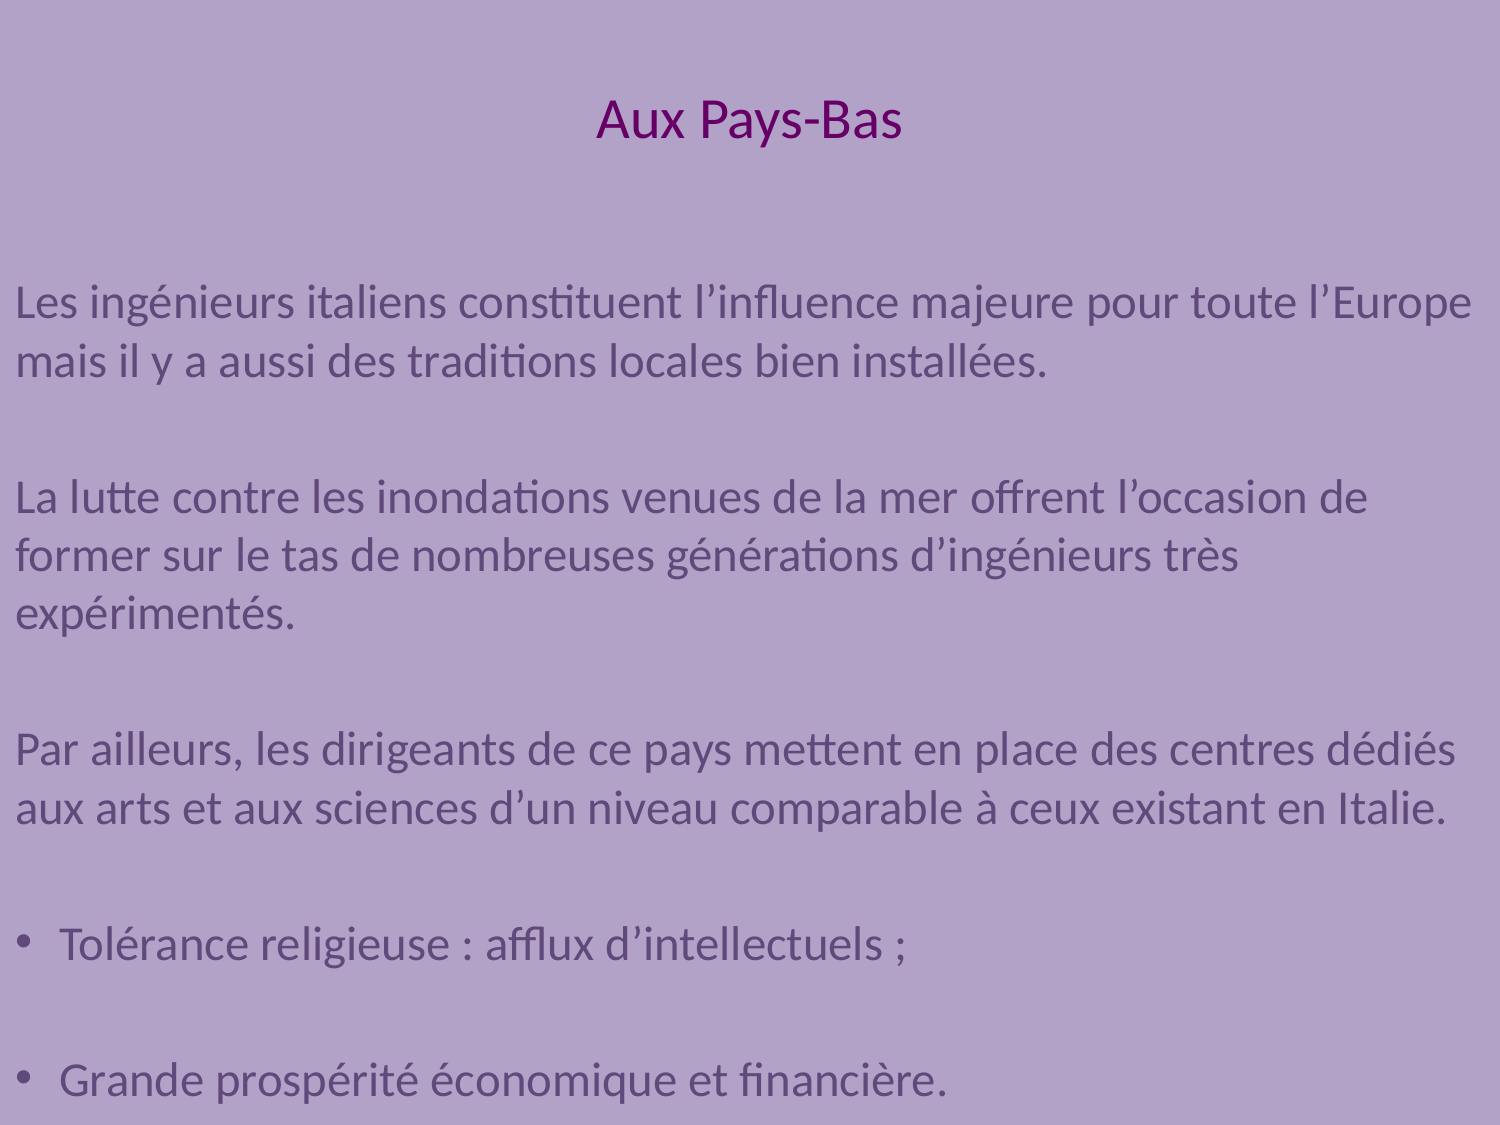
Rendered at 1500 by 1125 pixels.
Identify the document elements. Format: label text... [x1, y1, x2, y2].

list Les ingénieurs italiens constituent l’influence majeure pour toute l’Europe mais il y a aussi des traditions locales bien installées. La lutte contre les inondations venues de la mer offrent l’occasion de former sur le tas de nombreuses générations d’ingénieurs très expérimentés. Par ailleurs, les dirigeants de ce pays mettent en place des centres dédiés aux arts et aux sciences d’un niveau comparable à ceux existant en Italie. Tolérance religieuse : afflux d’intellectuels ; Grande prospérité économique et financière. [0, 262, 1500, 1125]
title Aux Pays-Bas [75, 45, 1425, 186]
